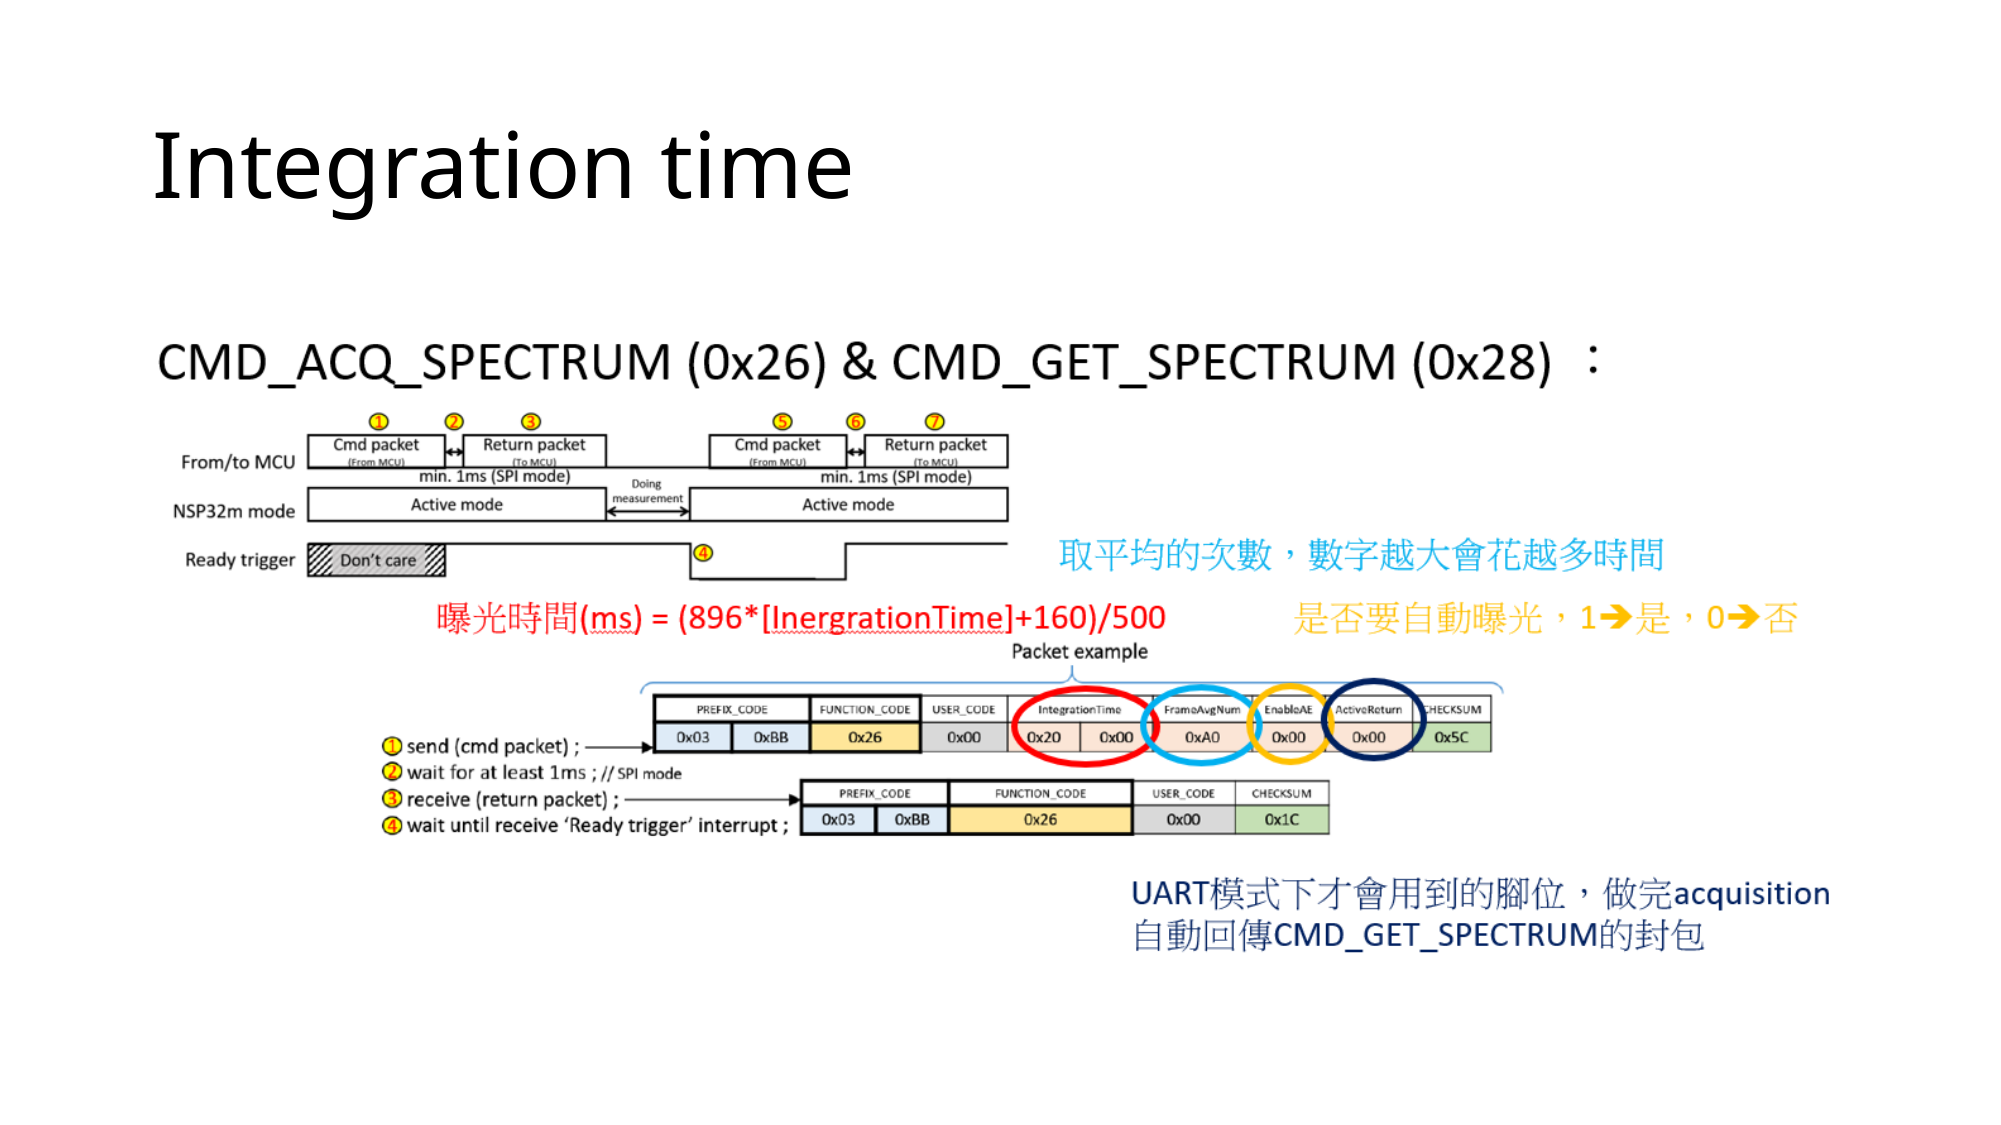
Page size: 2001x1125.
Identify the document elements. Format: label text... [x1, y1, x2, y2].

title Integration time [137, 59, 1863, 278]
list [137, 324, 1863, 989]
